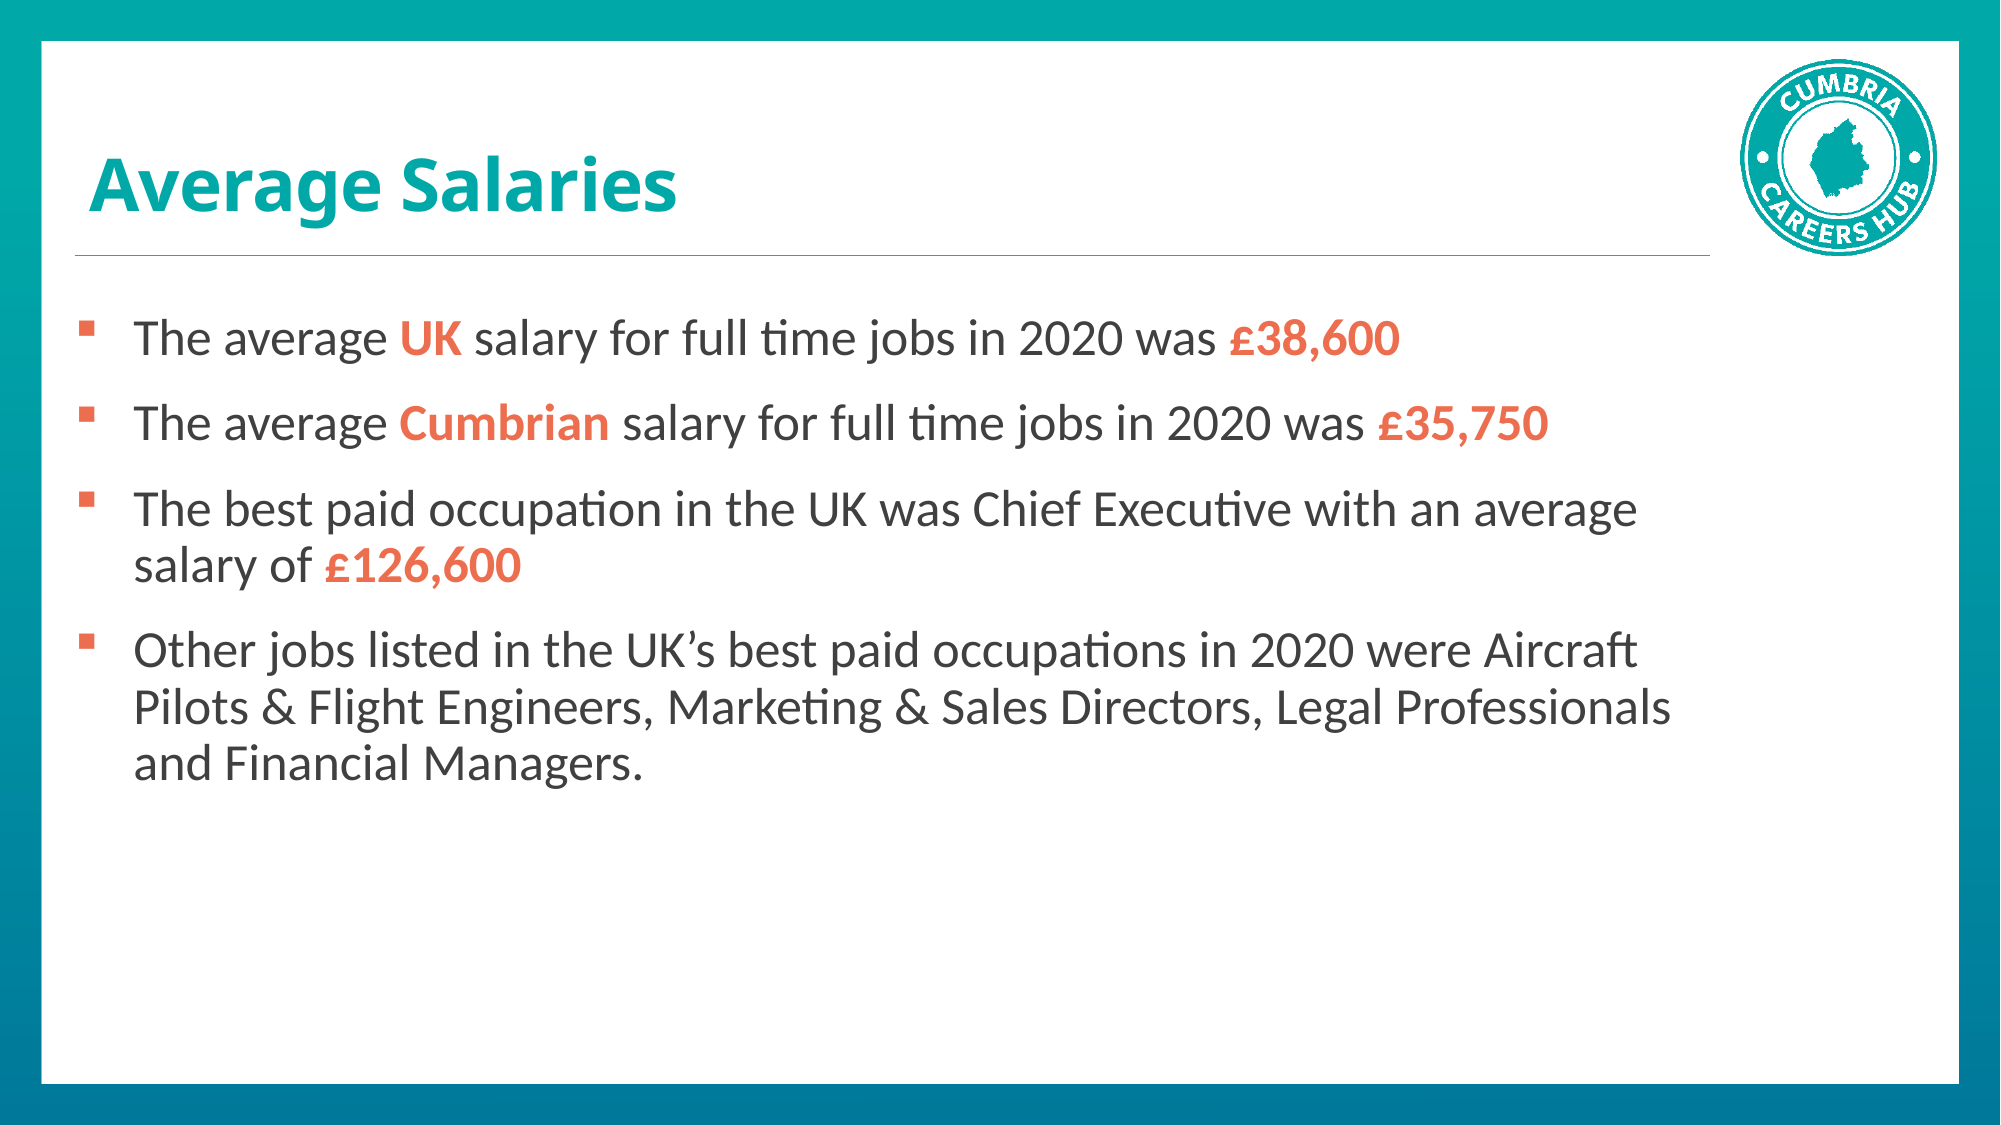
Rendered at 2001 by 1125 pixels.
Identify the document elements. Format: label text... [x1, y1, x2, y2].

picture [0, 0, 2000, 1083]
title Average Salaries [74, 122, 1725, 256]
list The average UK salary for full time jobs in 2020 was £38,600 The average Cumbrian salary for full time jobs in 2020 was £35,750 The best paid occupation in the UK was Chief Executive with an average salary of £126,600 Other jobs listed in the UK’s best paid occupations in 2020 were Aircraft Pilots & Flight Engineers, Marketing & Sales Directors, Legal Professionals and Financial Managers. [74, 303, 1725, 1003]
